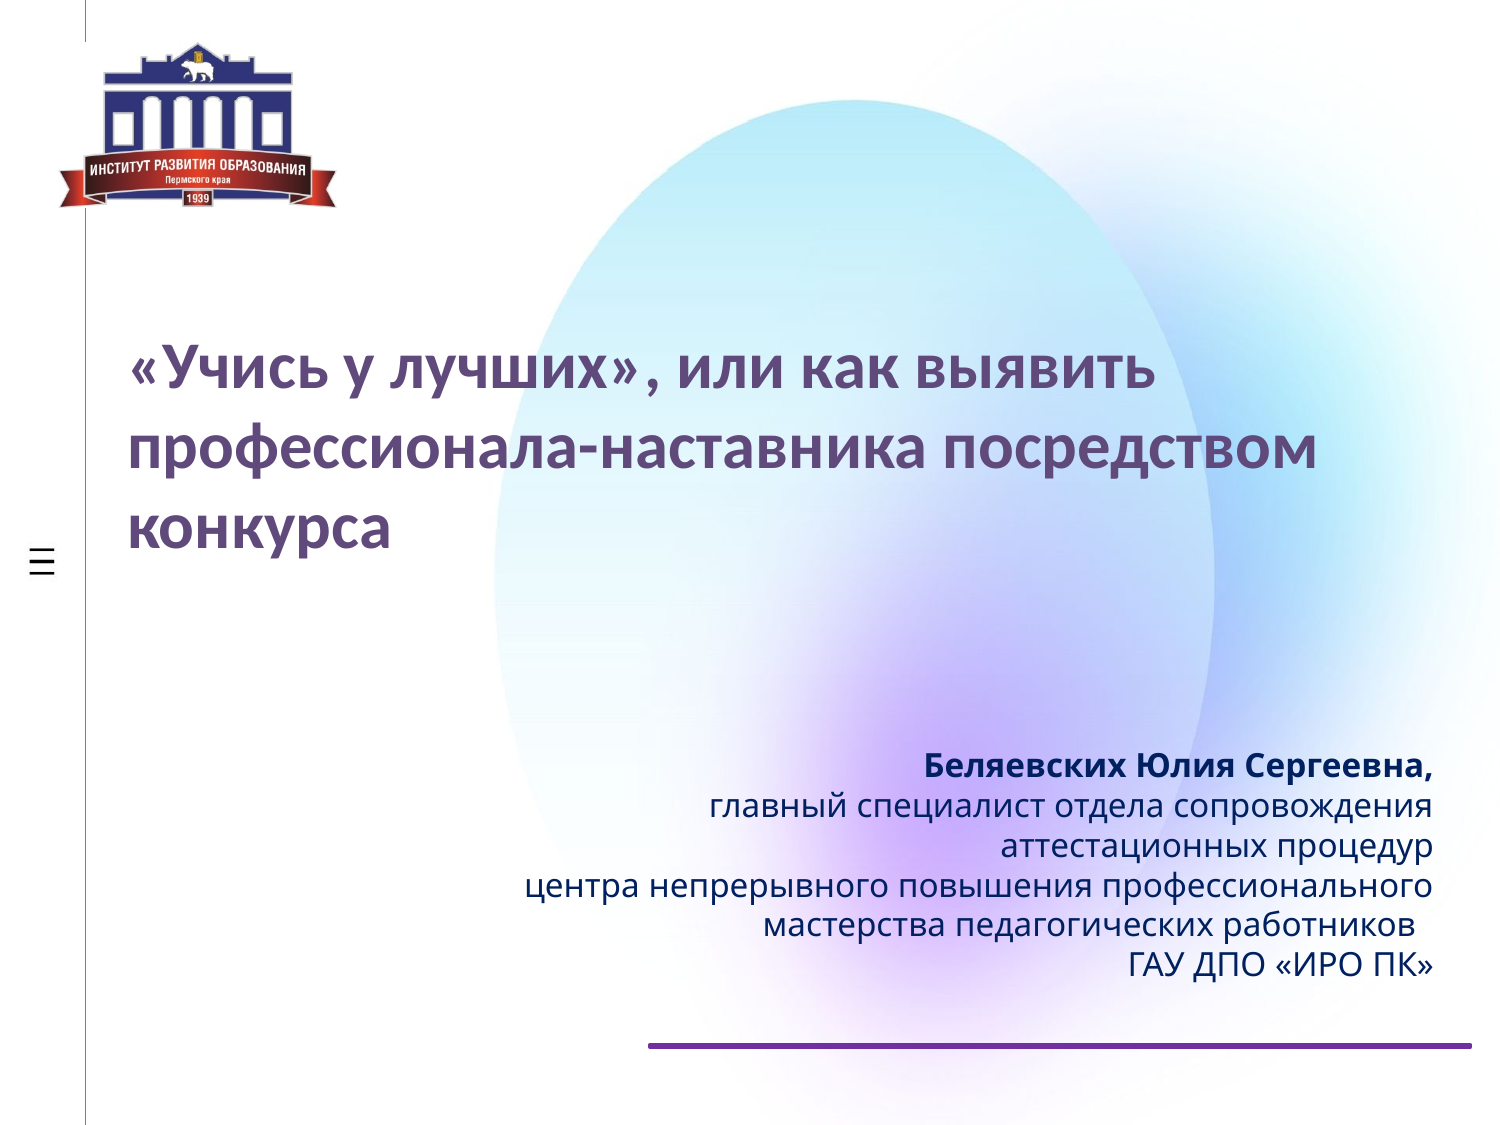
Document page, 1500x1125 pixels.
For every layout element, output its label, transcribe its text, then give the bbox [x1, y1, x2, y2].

text_box Беляевских Юлия Сергеевна, главный специалист отдела сопровождения аттестационных процедур центра непрерывного повышения профессионального мастерства педагогических работников ГАУ ДПО «ИРО ПК» [348, 736, 1450, 991]
title «Учись у лучших», или как выявить профессионала-наставника посредством конкурса [112, 361, 1422, 603]
picture [0, 0, 1500, 1125]
text_box [648, 1043, 1472, 1049]
